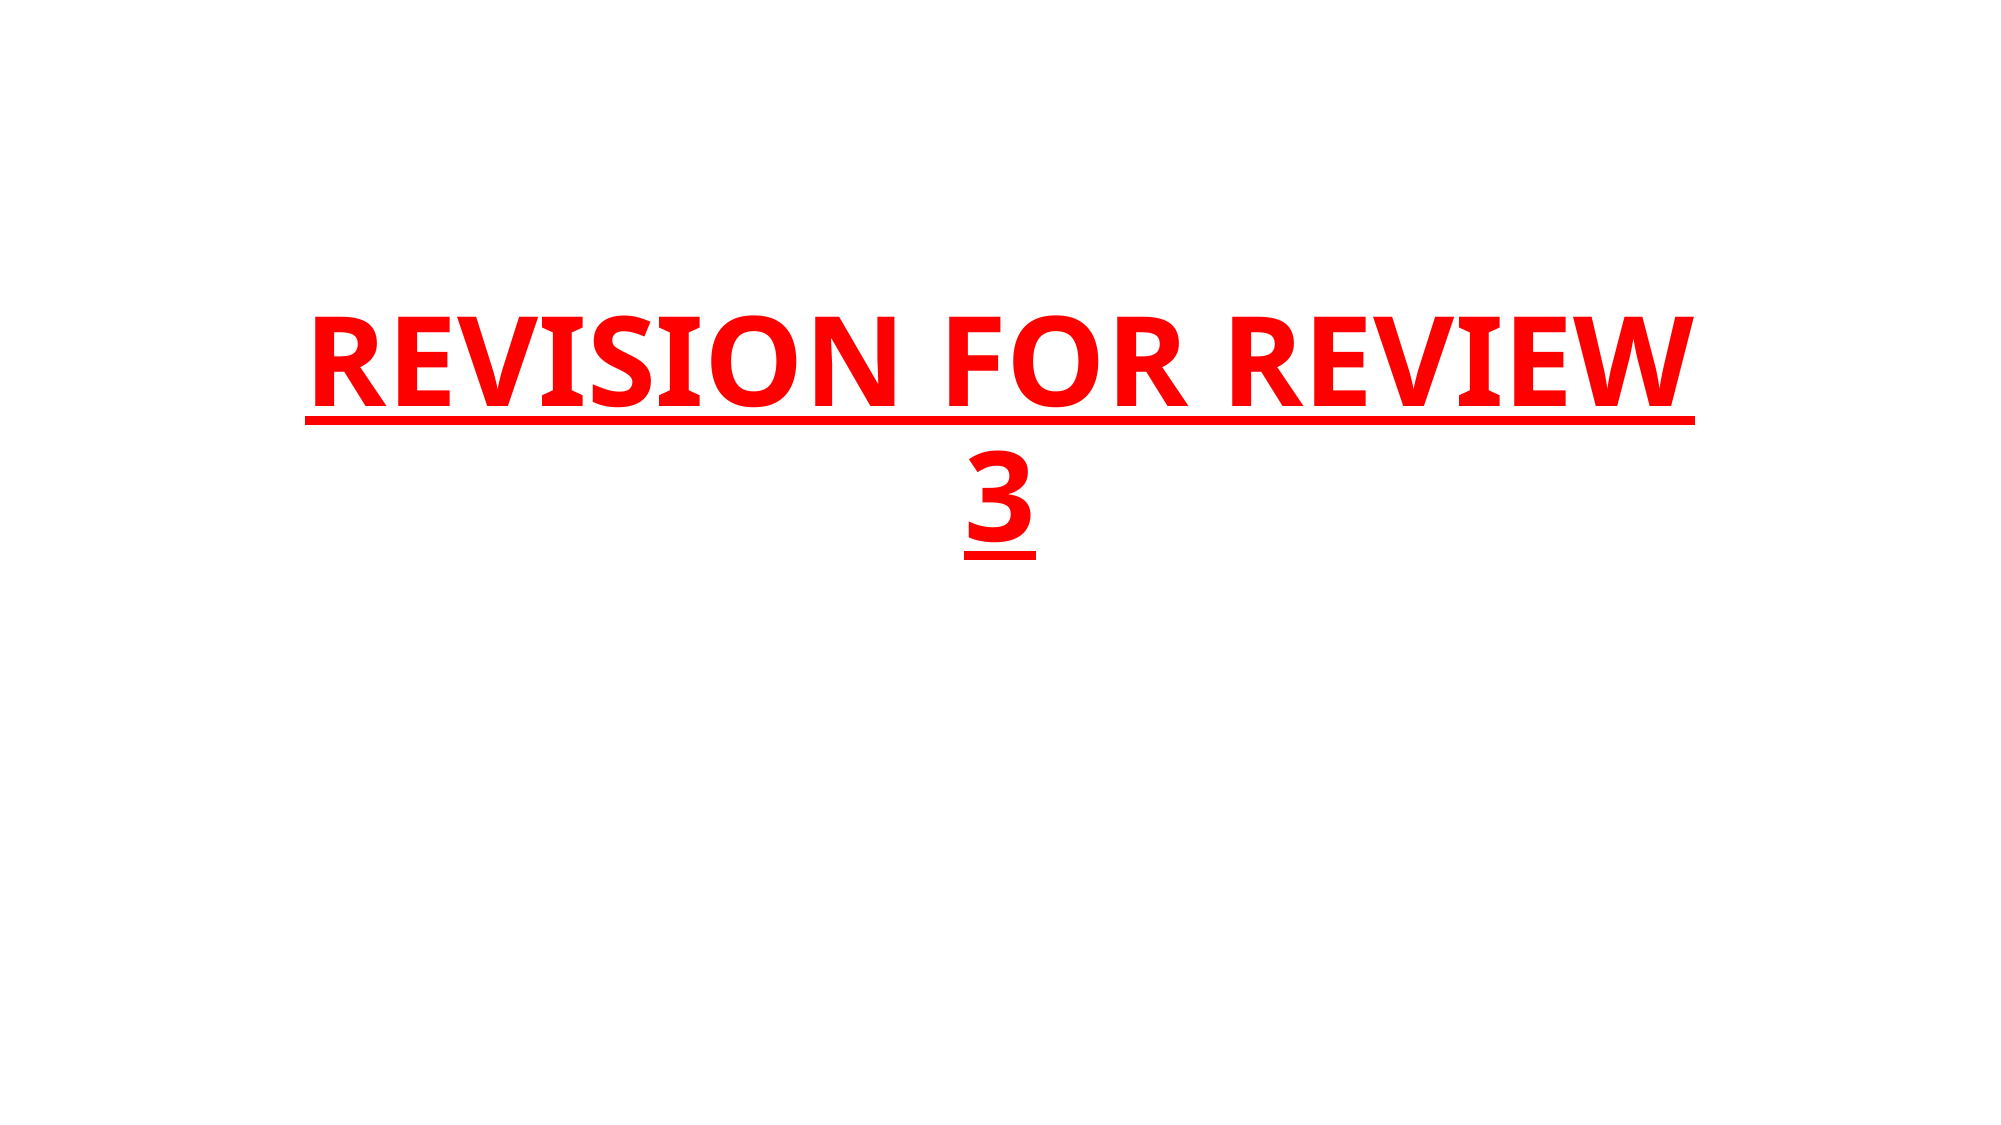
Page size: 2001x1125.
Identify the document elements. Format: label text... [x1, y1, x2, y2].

title REVISION FOR REVIEW 3 [249, 184, 1750, 576]
